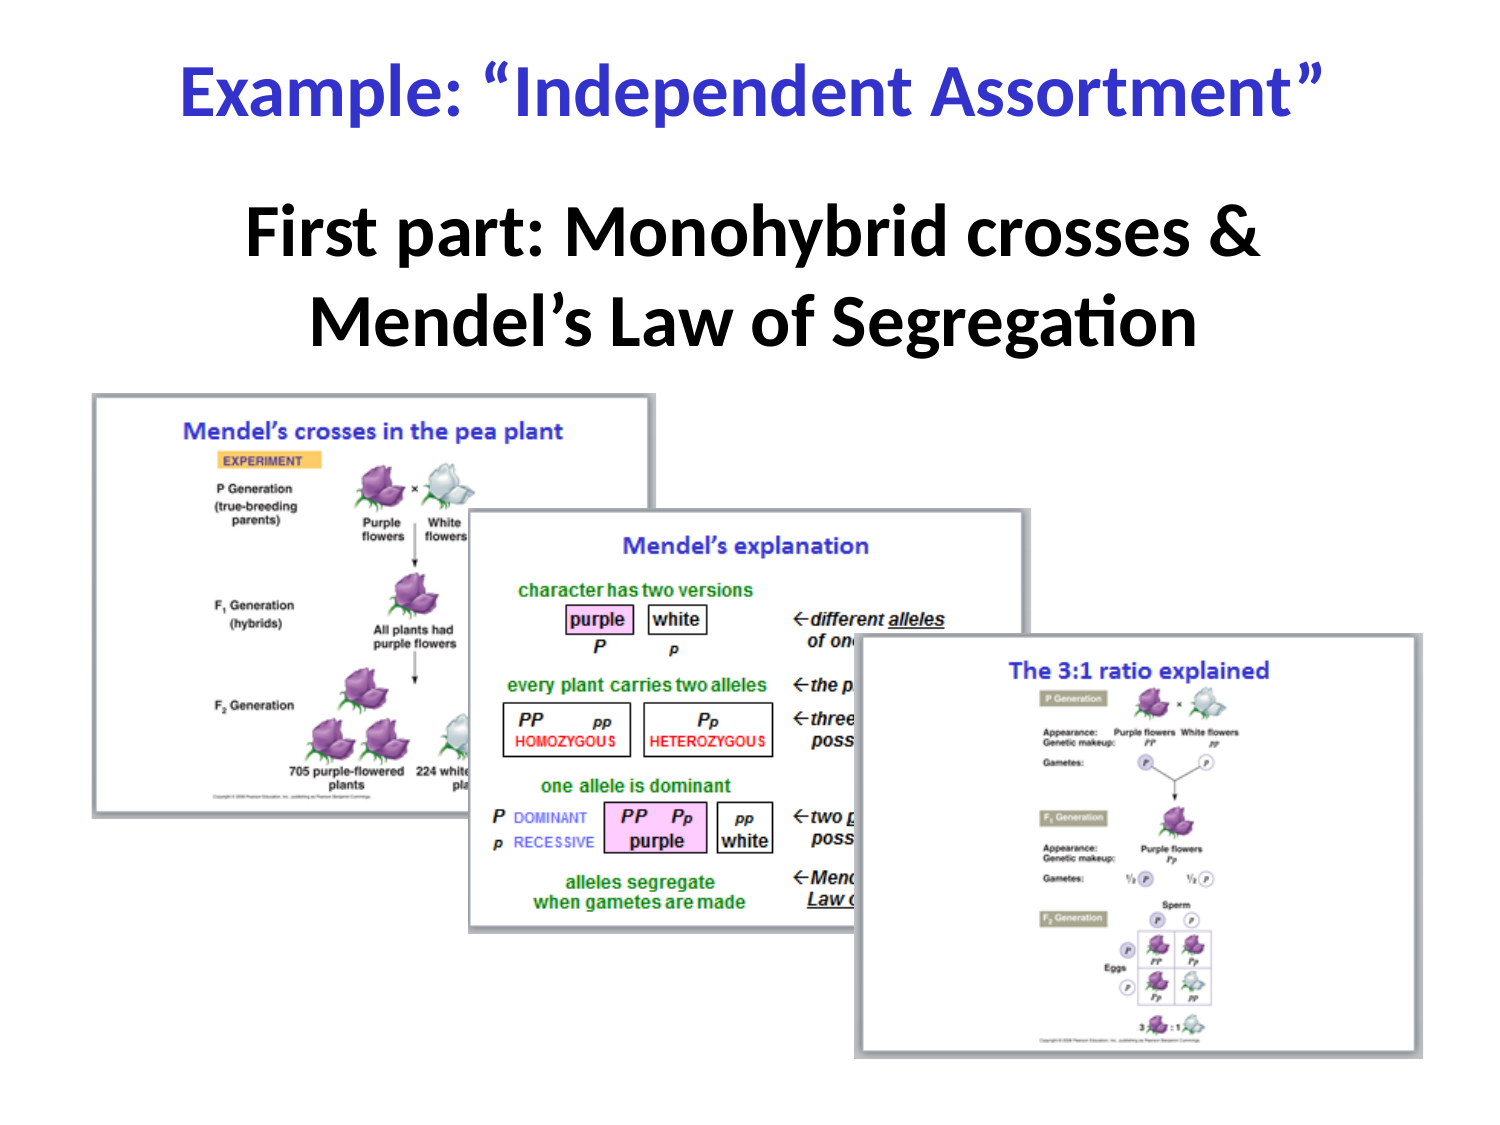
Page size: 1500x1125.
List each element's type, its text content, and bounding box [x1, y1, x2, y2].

text_box Example: “Independent Assortment” [164, 34, 1344, 140]
picture [91, 393, 1424, 1059]
text_box First part: Monohybrid crosses & Mendel’s Law of Segregation [95, 173, 1413, 369]
